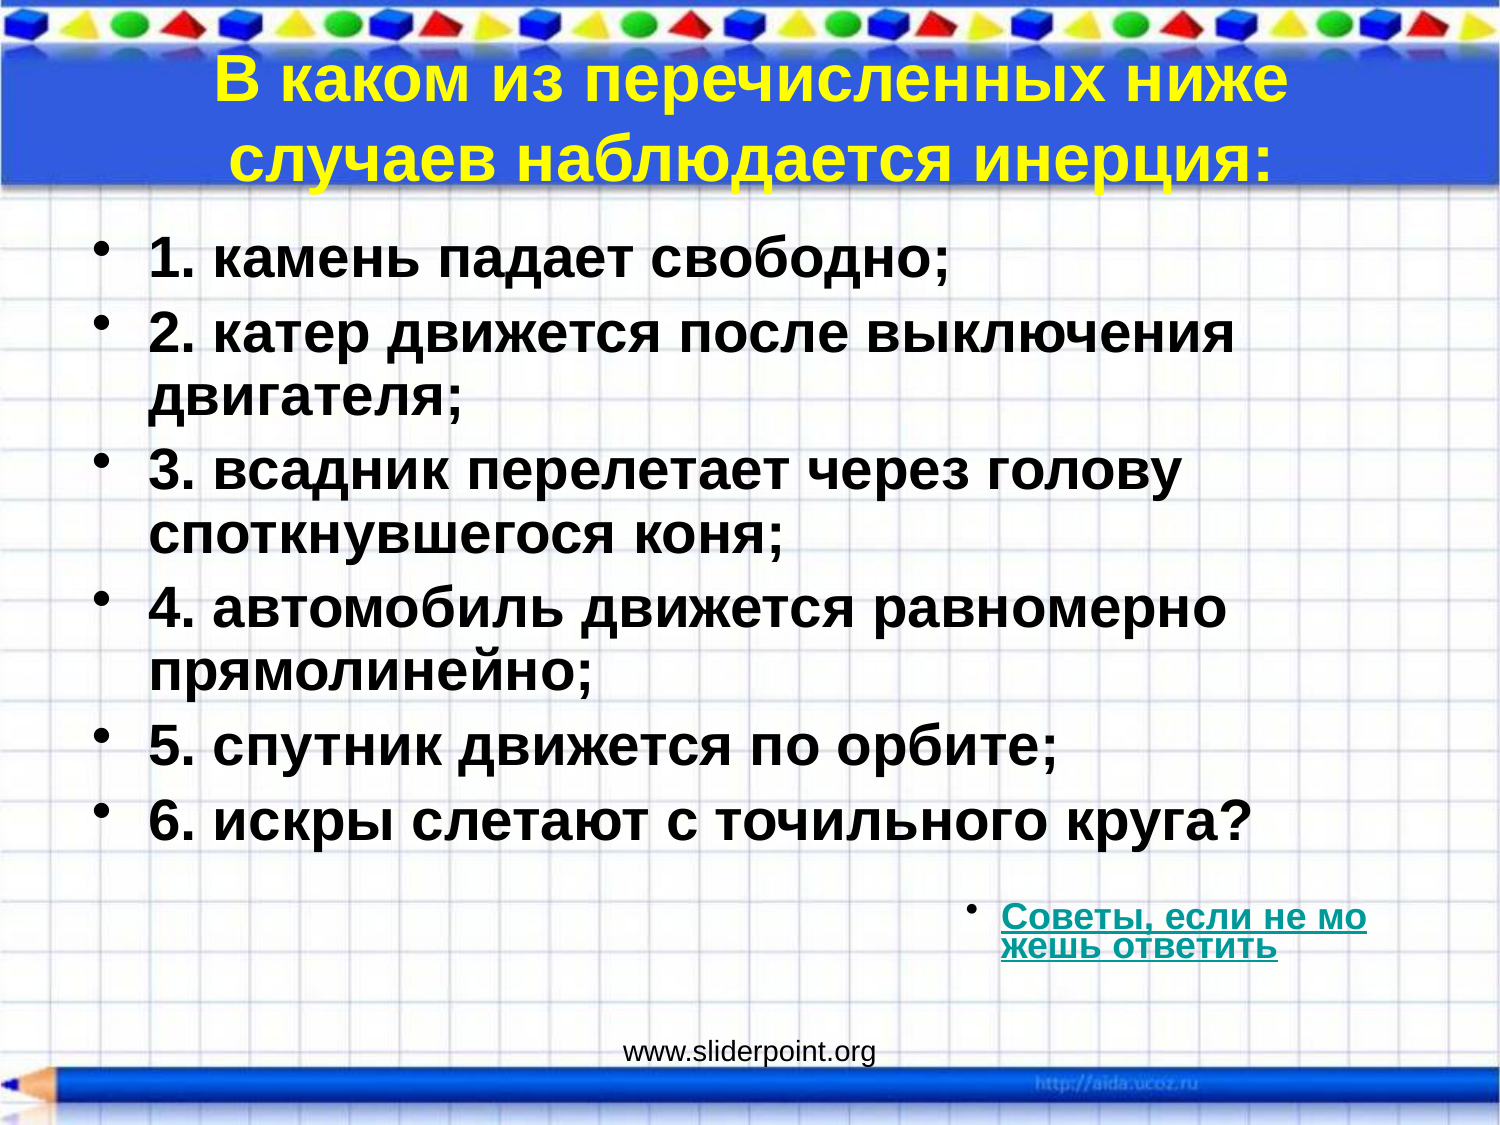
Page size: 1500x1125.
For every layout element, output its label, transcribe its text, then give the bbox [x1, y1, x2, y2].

footer www.sliderpoint.org [512, 1024, 988, 1103]
title В каком из перечисленных ниже случаев наблюдается инерция: [76, 101, 1428, 209]
picture [0, 0, 1500, 1125]
text_box Советы, если не можешь ответить [950, 893, 1394, 993]
list 1. камень падает свободно; 2. катер движется после выключения двигателя; 3. всадник перелетает через голову споткнувшегося коня; 4. автомобиль движется равномерно прямолинейно; 5. спутник движется по орбите; 6. искры слетают с точильного круга? [76, 219, 1428, 918]
